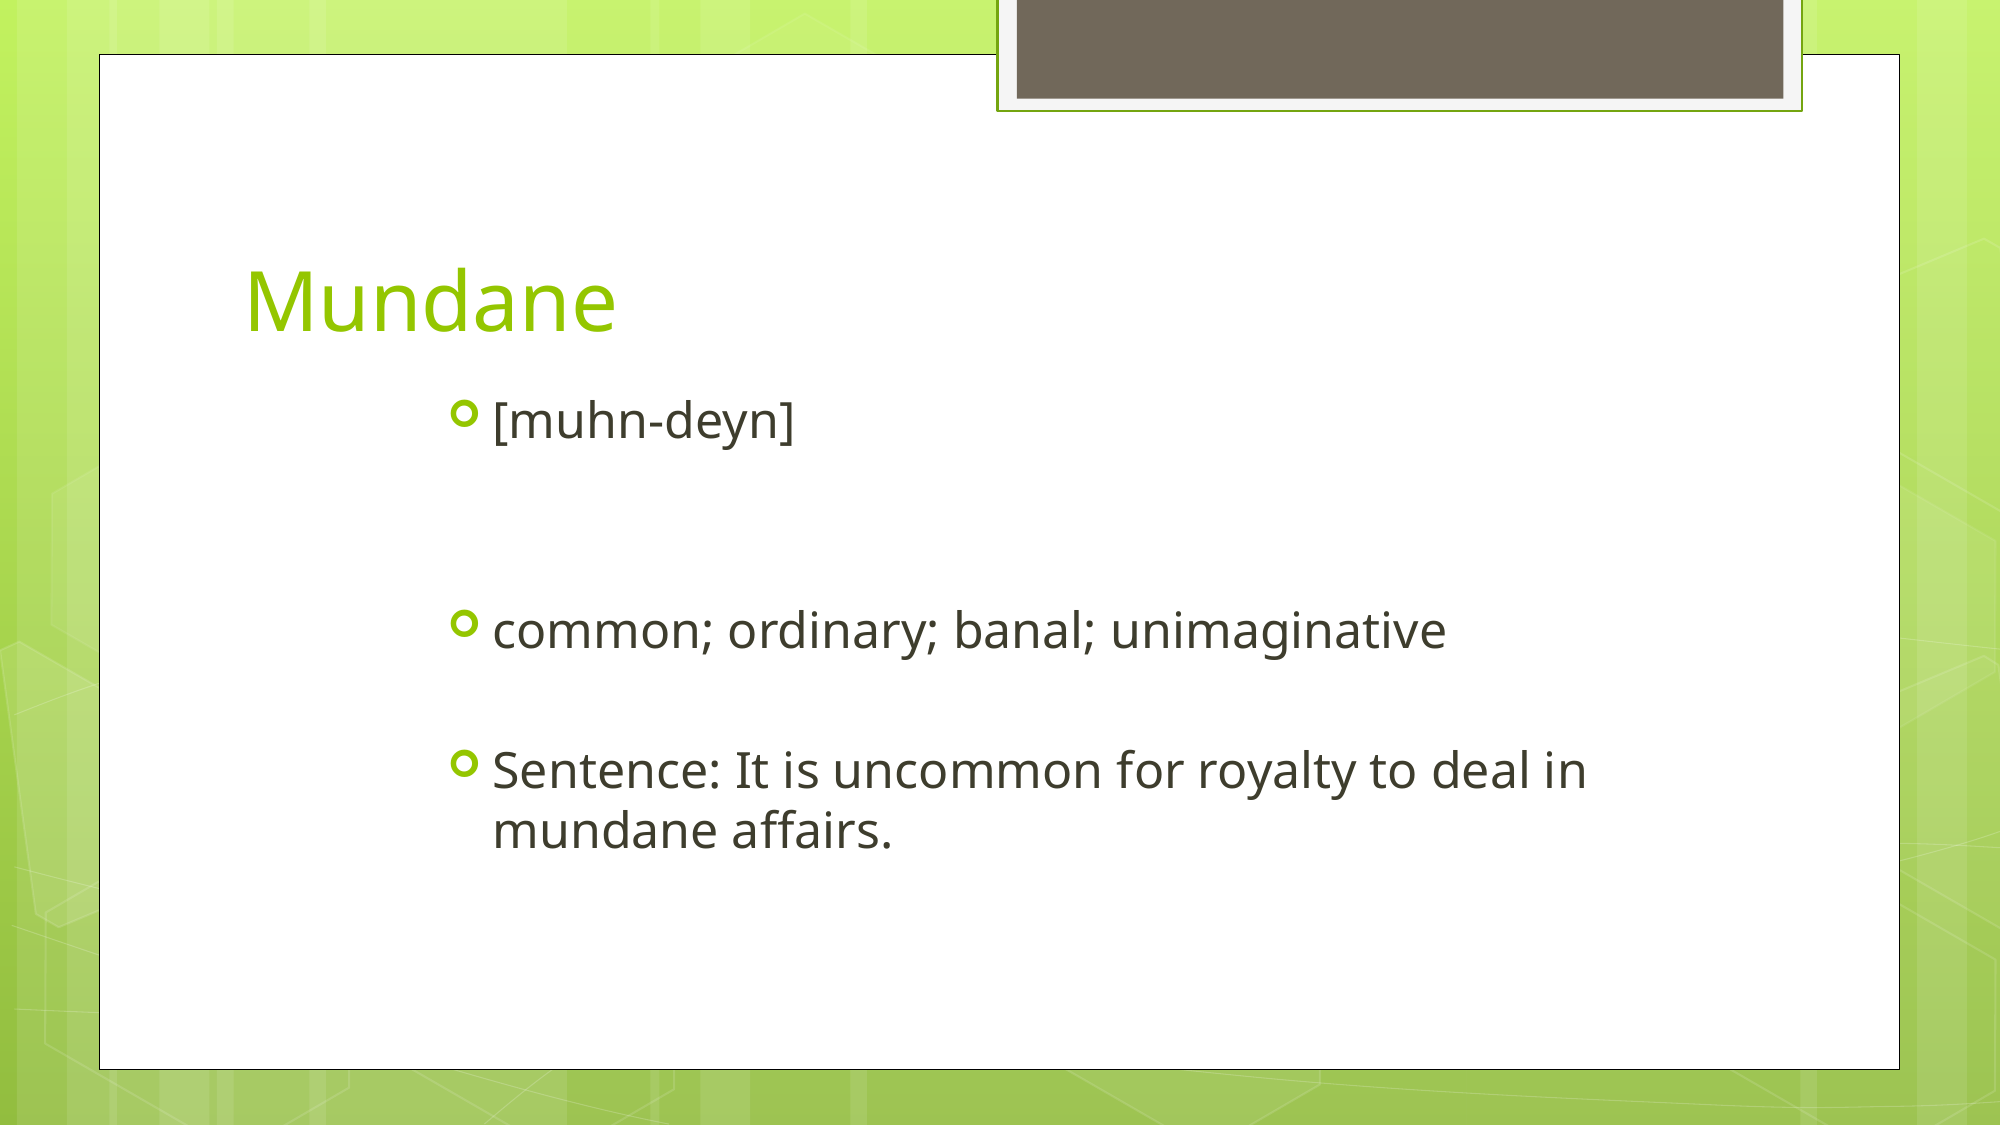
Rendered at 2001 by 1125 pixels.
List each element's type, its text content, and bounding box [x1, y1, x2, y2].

list [muhn-deyn] common; ordinary; banal; unimaginative Sentence: It is uncommon for royalty to deal in mundane affairs. [421, 381, 1638, 1025]
title Mundane [228, 168, 1765, 357]
